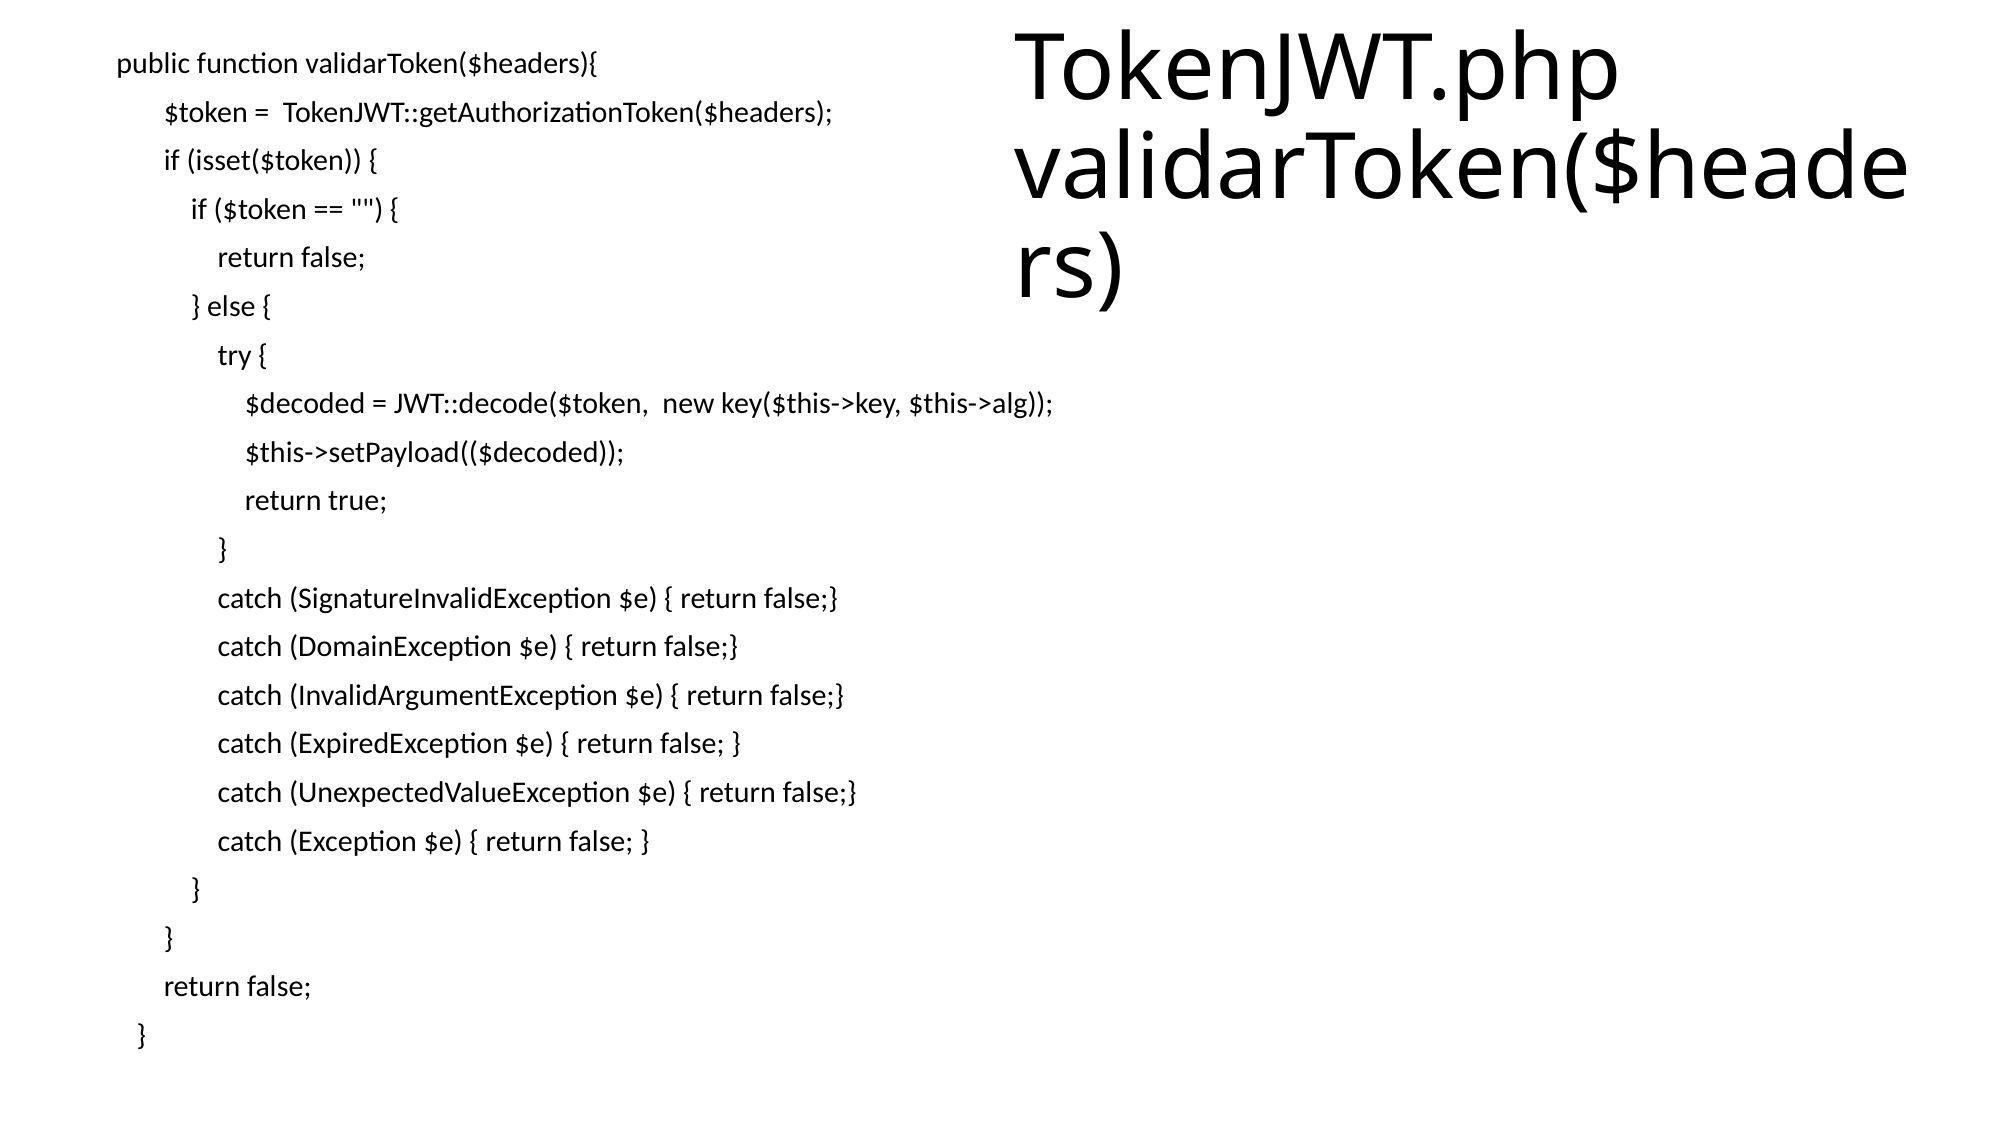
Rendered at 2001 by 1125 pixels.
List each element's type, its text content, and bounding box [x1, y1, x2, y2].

list public function validarToken($headers){ $token = TokenJWT::getAuthorizationToken($headers); if (isset($token)) { if ($token == "") { return false; } else { try { $decoded = JWT::decode($token, new key($this->key, $this->alg)); $this->setPayload(($decoded)); return true; } catch (SignatureInvalidException $e) { return false;} catch (DomainException $e) { return false;} catch (InvalidArgumentException $e) { return false;} catch (ExpiredException $e) { return false; } catch (UnexpectedValueException $e) { return false;} catch (Exception $e) { return false; } } } return false; } [94, 28, 1863, 1066]
title TokenJWT.php validarToken($headers) [1863, 59, 1956, 278]
